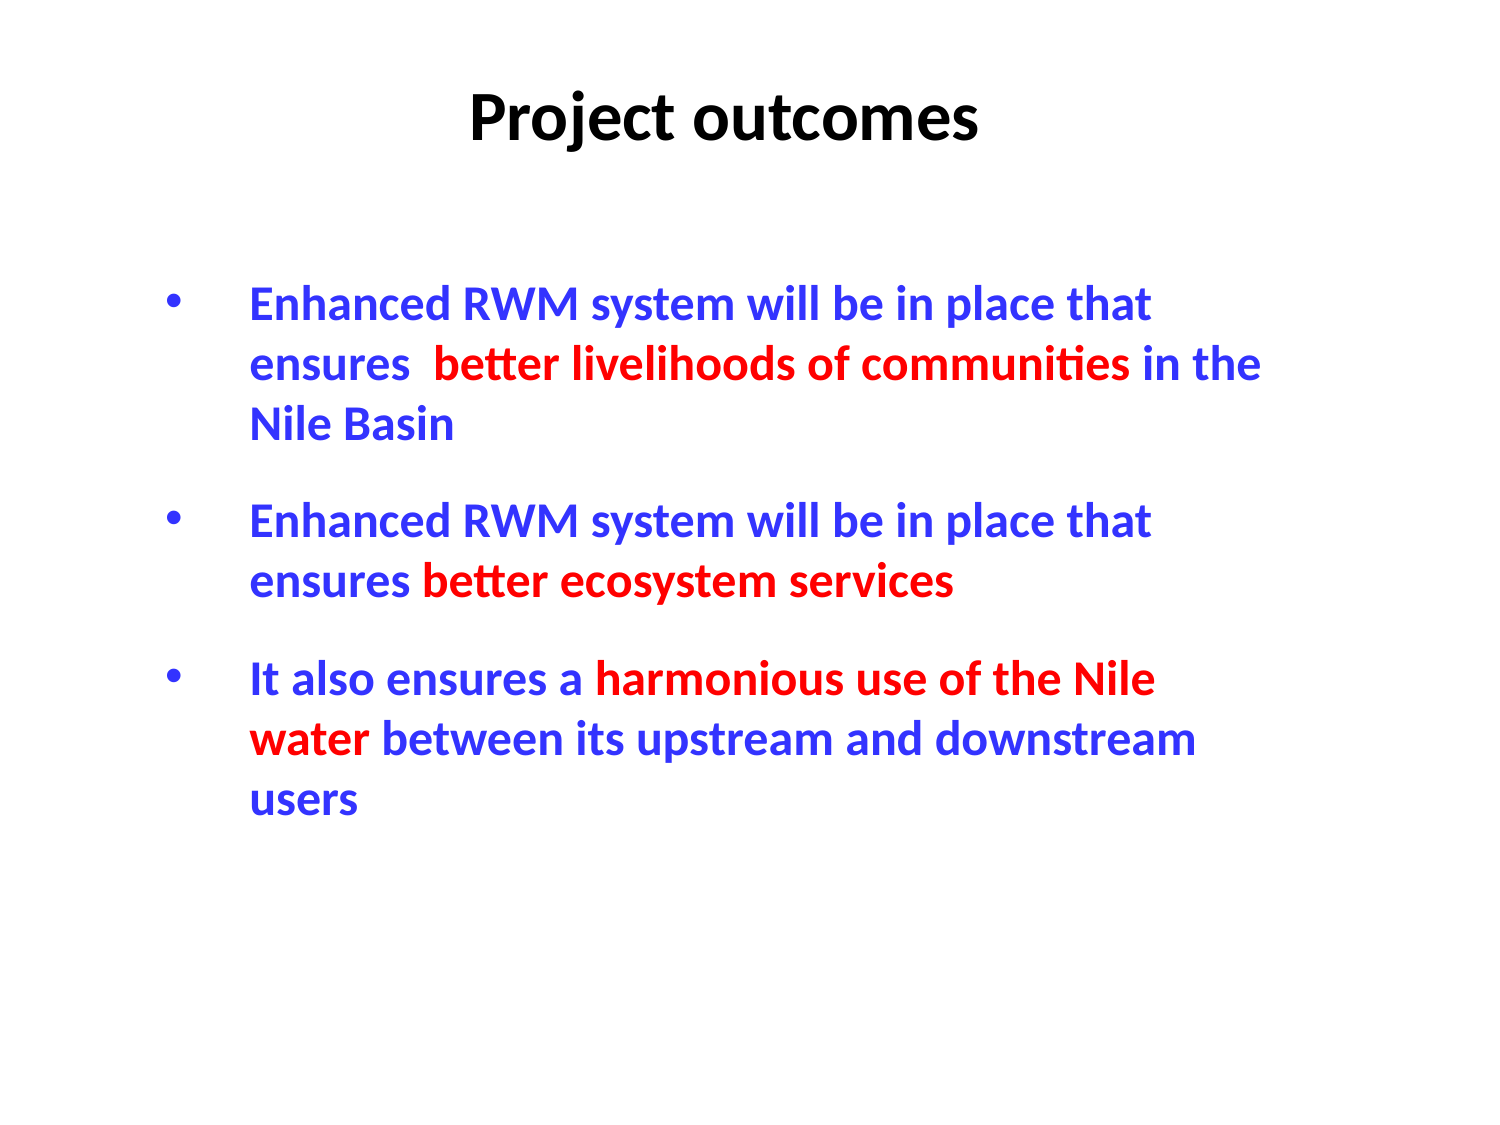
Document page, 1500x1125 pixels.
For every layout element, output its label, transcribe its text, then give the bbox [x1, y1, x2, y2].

title Project outcomes [87, 62, 1363, 163]
subtitle Enhanced RWM system will be in place that ensures better livelihoods of communities in the Nile Basin Enhanced RWM system will be in place that ensures better ecosystem services It also ensures a harmonious use of the Nile water between its upstream and downstream users [150, 262, 1288, 850]
